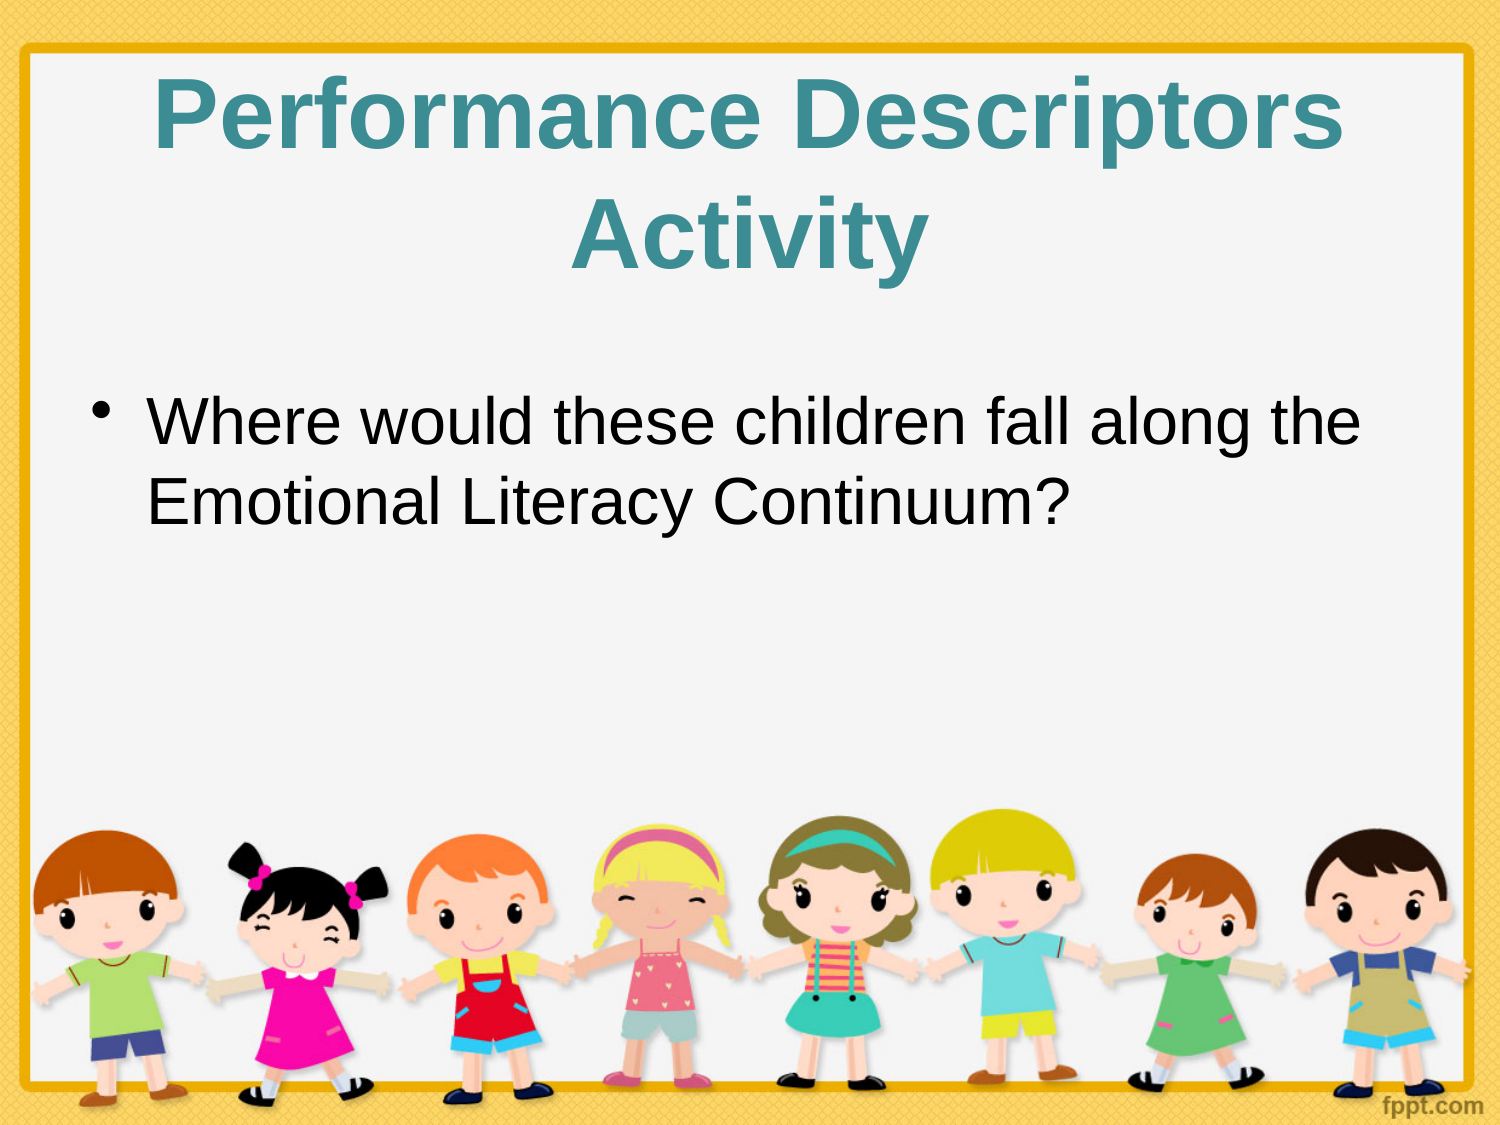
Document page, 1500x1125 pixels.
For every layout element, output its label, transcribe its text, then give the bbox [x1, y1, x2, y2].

list Where would these children fall along the Emotional Literacy Continuum? [75, 370, 1425, 1113]
picture [0, 0, 1500, 1125]
text_box Performance Descriptors Activity [74, 75, 1425, 263]
